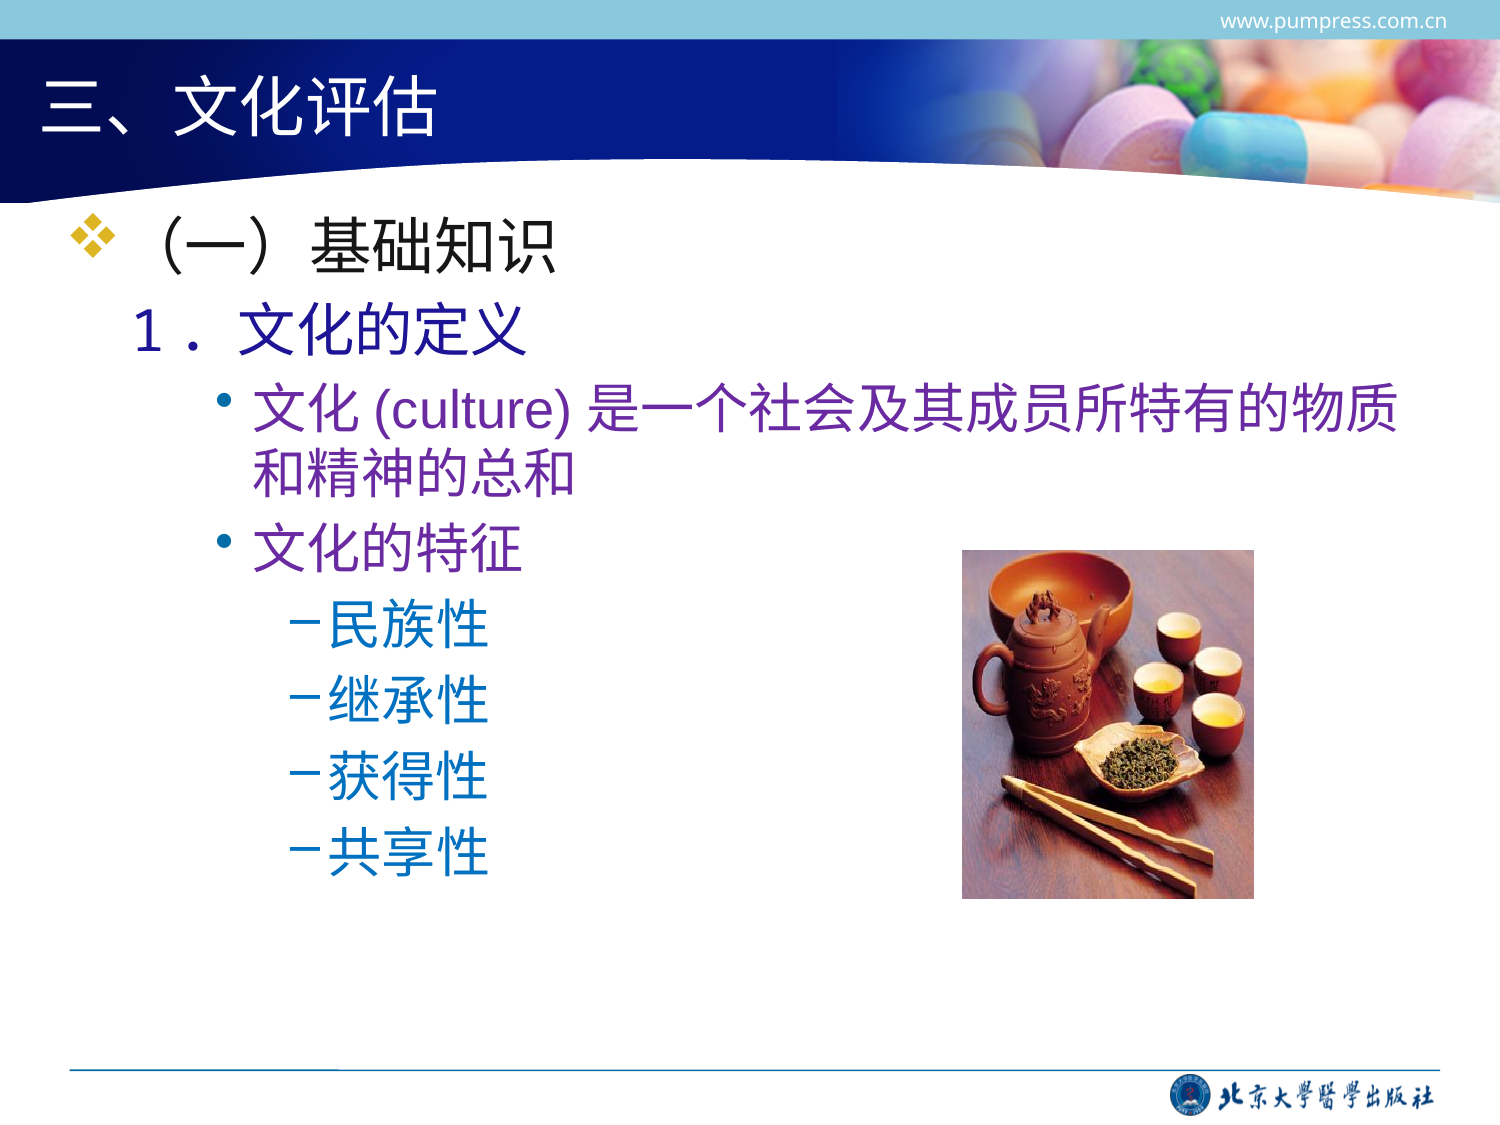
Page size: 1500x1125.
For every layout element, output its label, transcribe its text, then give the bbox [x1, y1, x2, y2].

list （一）基础知识 1．文化的定义 文化(culture)是一个社会及其成员所特有的物质和精神的总和 文化的特征 民族性 继承性 获得性 共享性 [49, 198, 1463, 1026]
picture [0, 40, 1500, 203]
title 三、文化评估 [23, 58, 1349, 152]
slide_number www.pumpress.com.cn [1024, 0, 1463, 38]
picture [1170, 1074, 1436, 1118]
picture [962, 550, 1255, 900]
